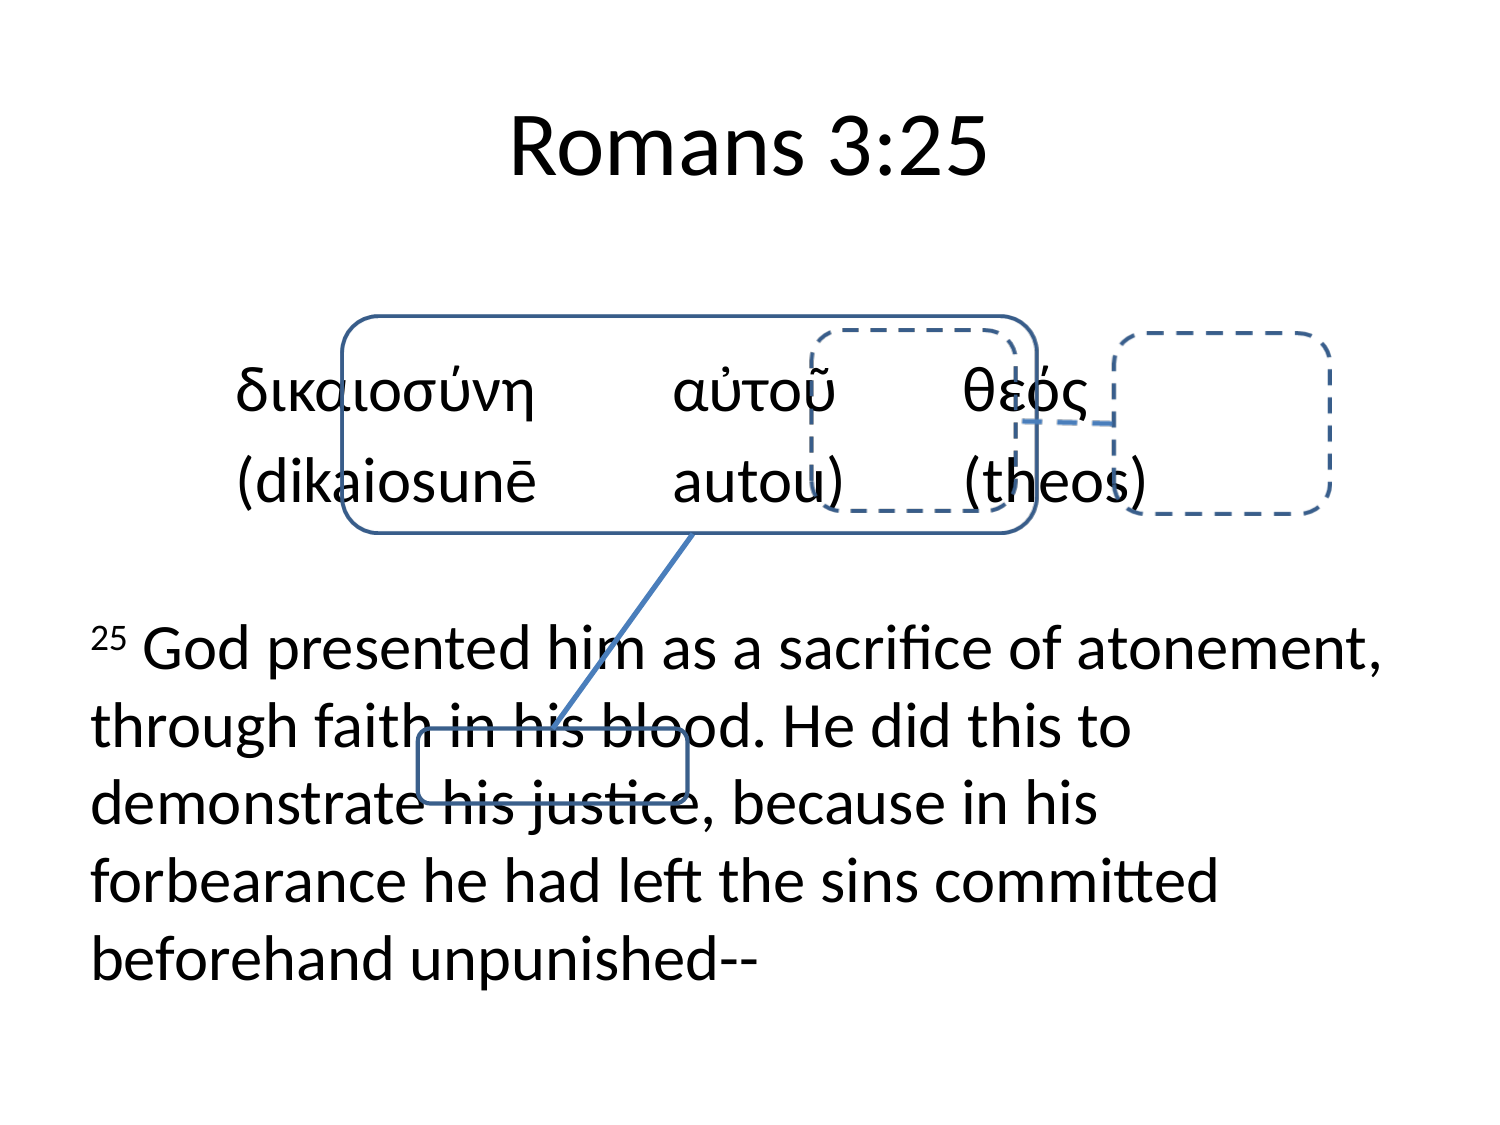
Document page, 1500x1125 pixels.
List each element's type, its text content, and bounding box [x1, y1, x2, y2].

text_box [415, 726, 690, 806]
title Romans 3:25 [75, 45, 1425, 233]
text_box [552, 533, 694, 729]
list δικαιοσύνη αὐτοῦ θεός (dikaiosunē autou) (theos) 25 God presented him as a sacrifice of atonement, through faith in his blood. He did this to demonstrate his justice, because in his forbearance he had left the sins committed beforehand unpunished-- [75, 262, 1425, 1005]
picture [339, 314, 1332, 536]
